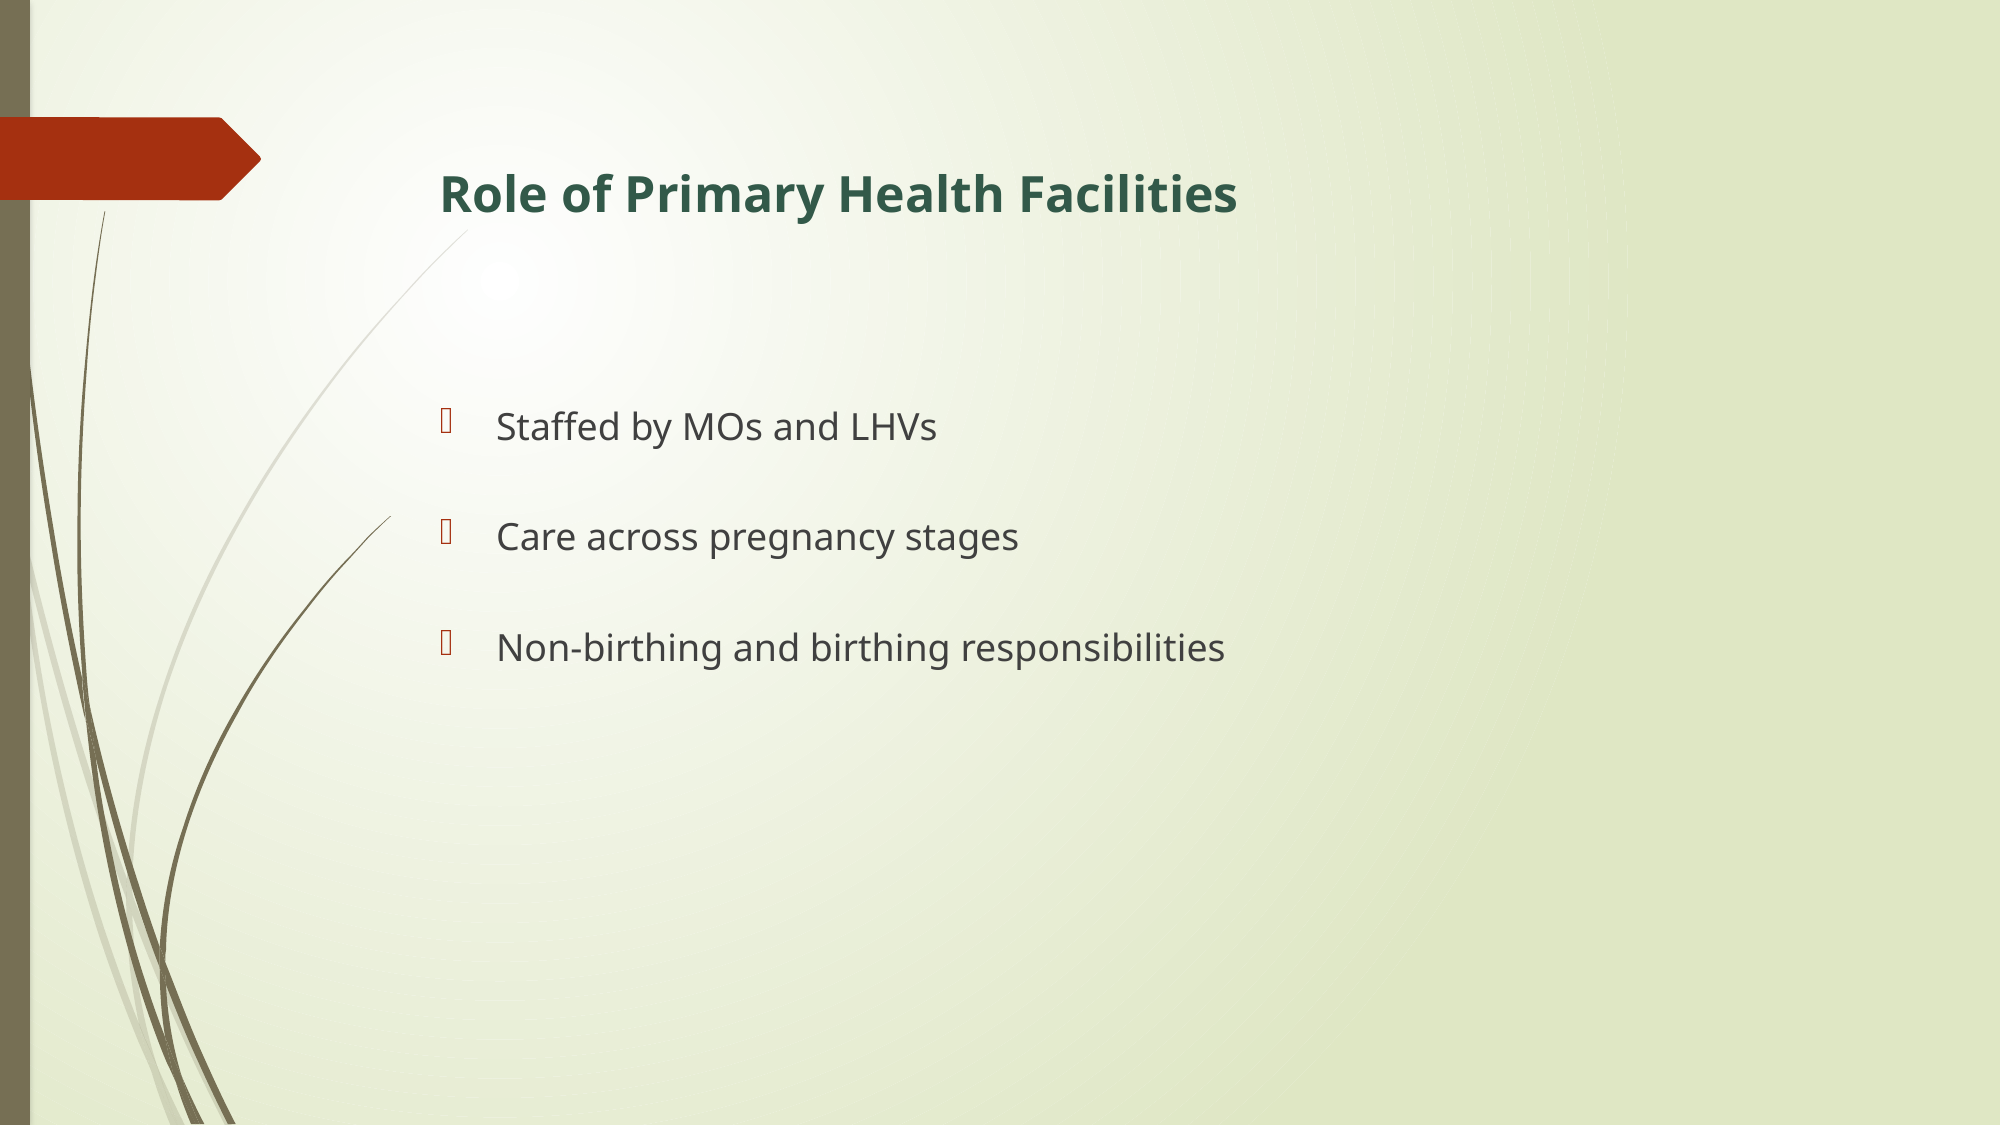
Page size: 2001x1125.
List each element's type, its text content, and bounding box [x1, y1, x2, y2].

list Staffed by MOs and LHVs Care across pregnancy stages Non-birthing and birthing responsibilities [424, 350, 1888, 970]
title Role of Primary Health Facilities [424, 155, 1887, 350]
